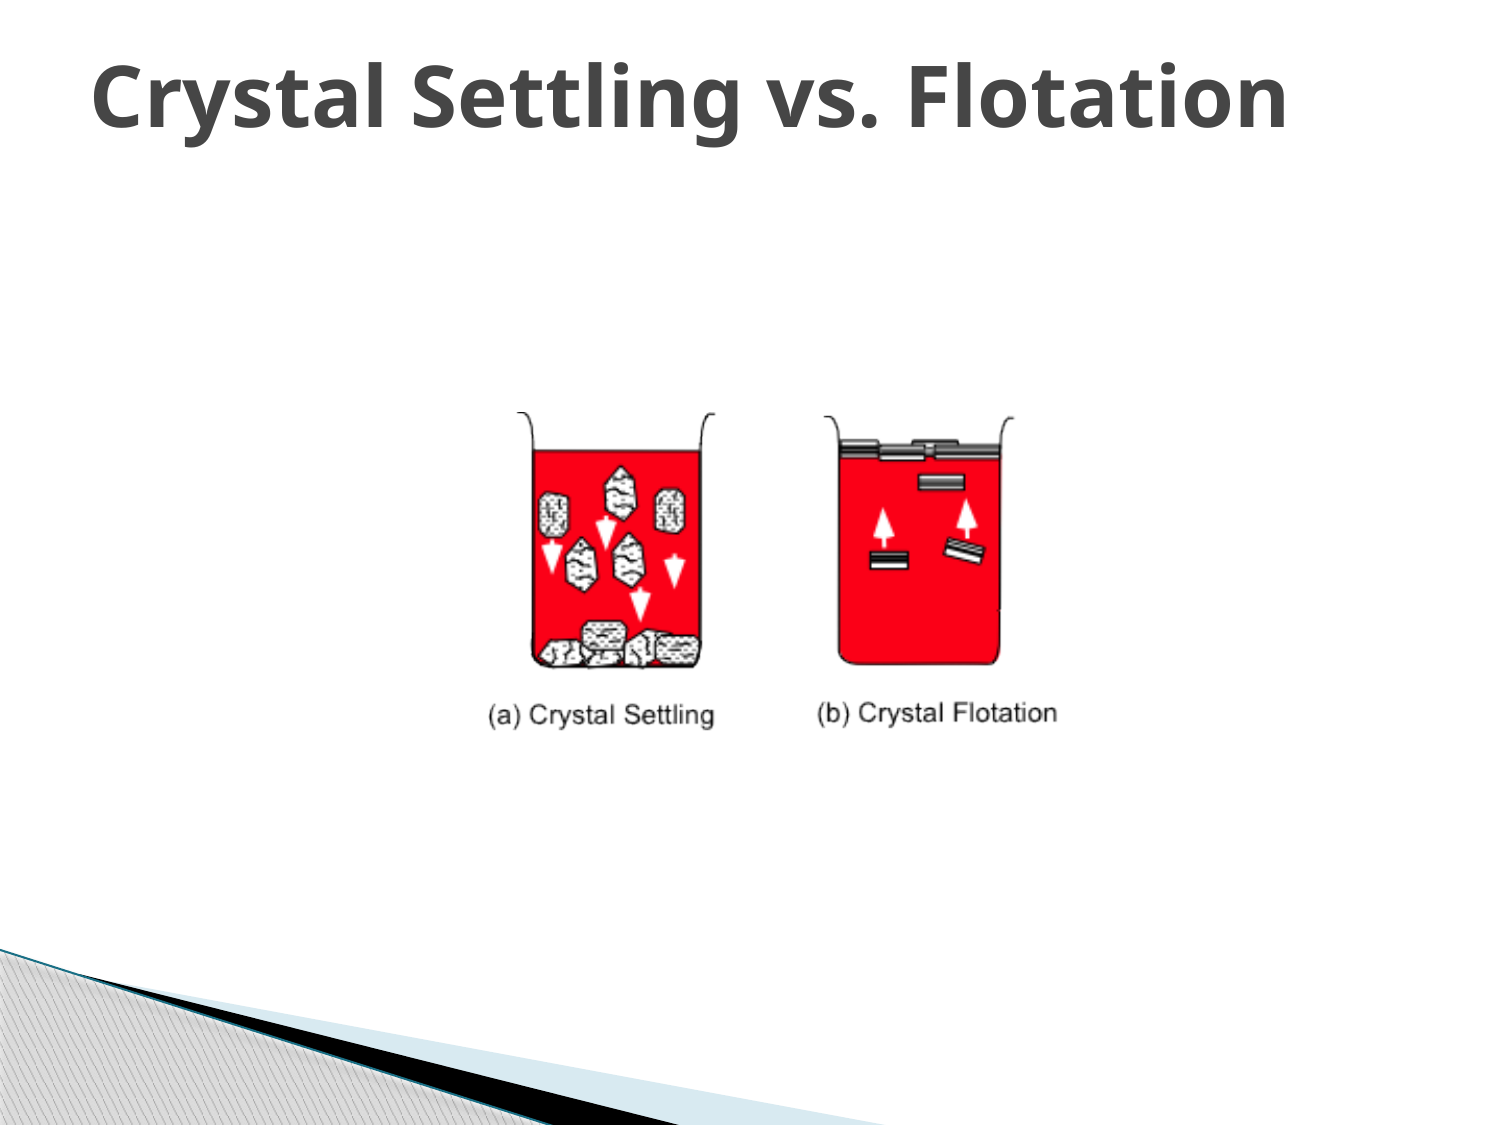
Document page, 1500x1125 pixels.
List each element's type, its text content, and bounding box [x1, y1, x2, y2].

title Crystal Settling vs. Flotation [75, 0, 1425, 188]
picture [487, 411, 1064, 734]
